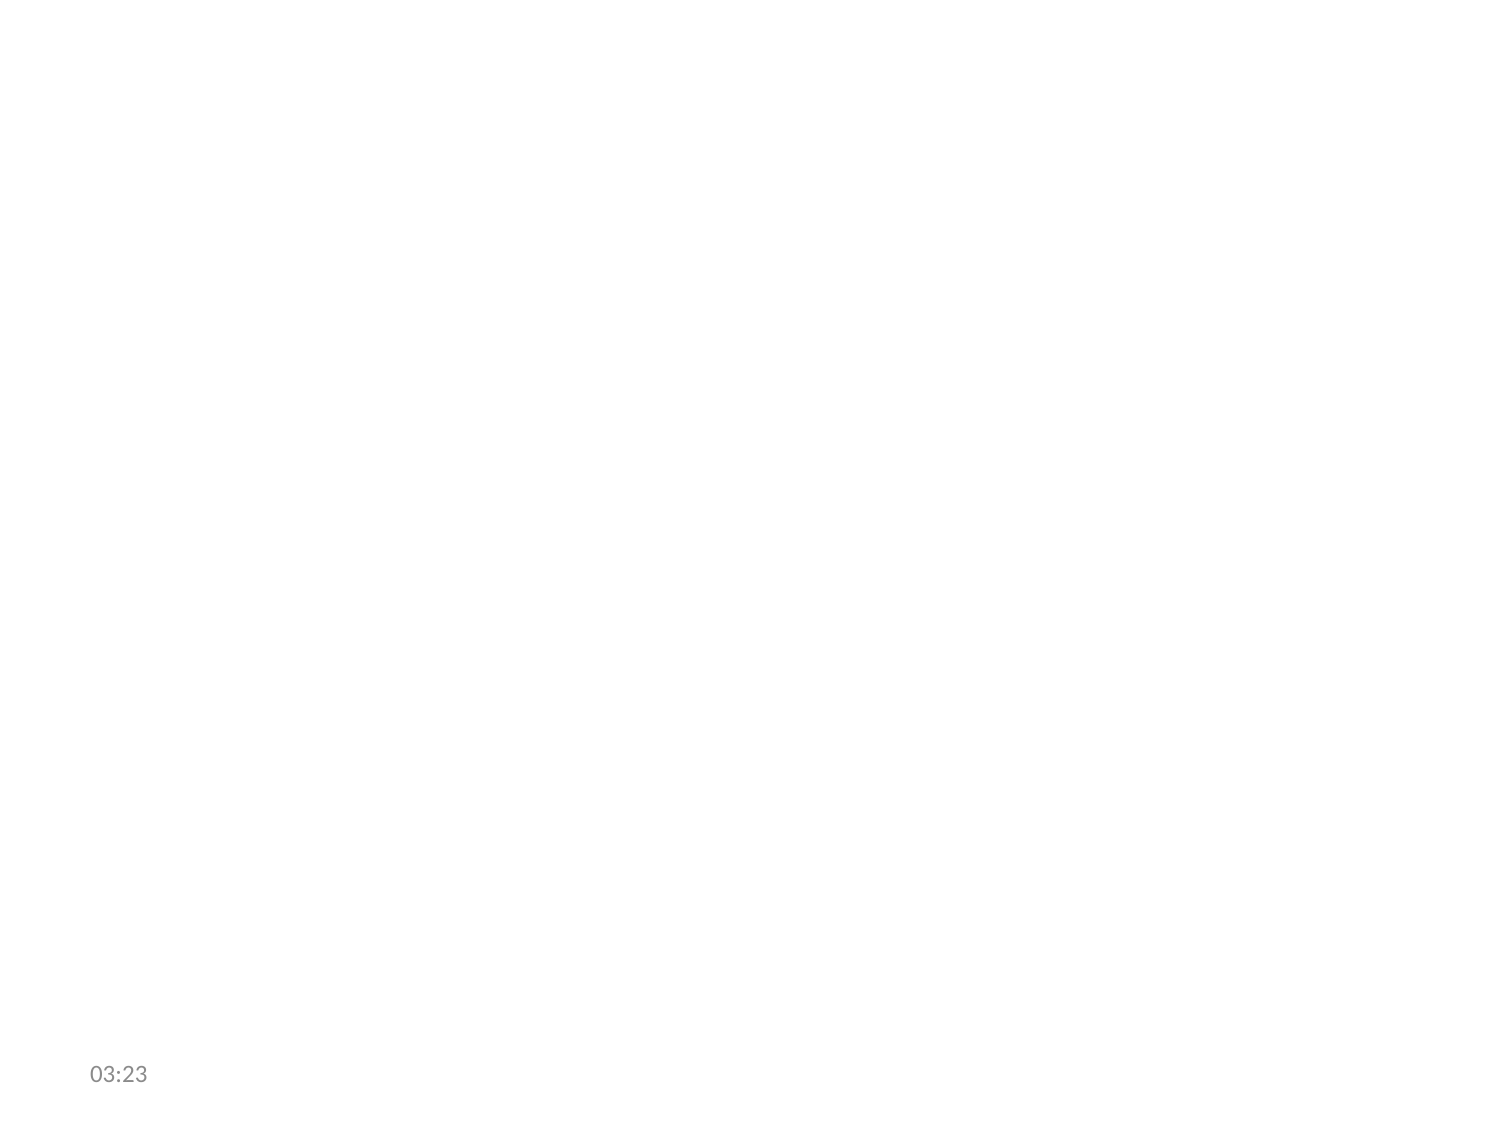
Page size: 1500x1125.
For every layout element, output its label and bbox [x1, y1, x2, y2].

slide_number [75, 1042, 425, 1103]
